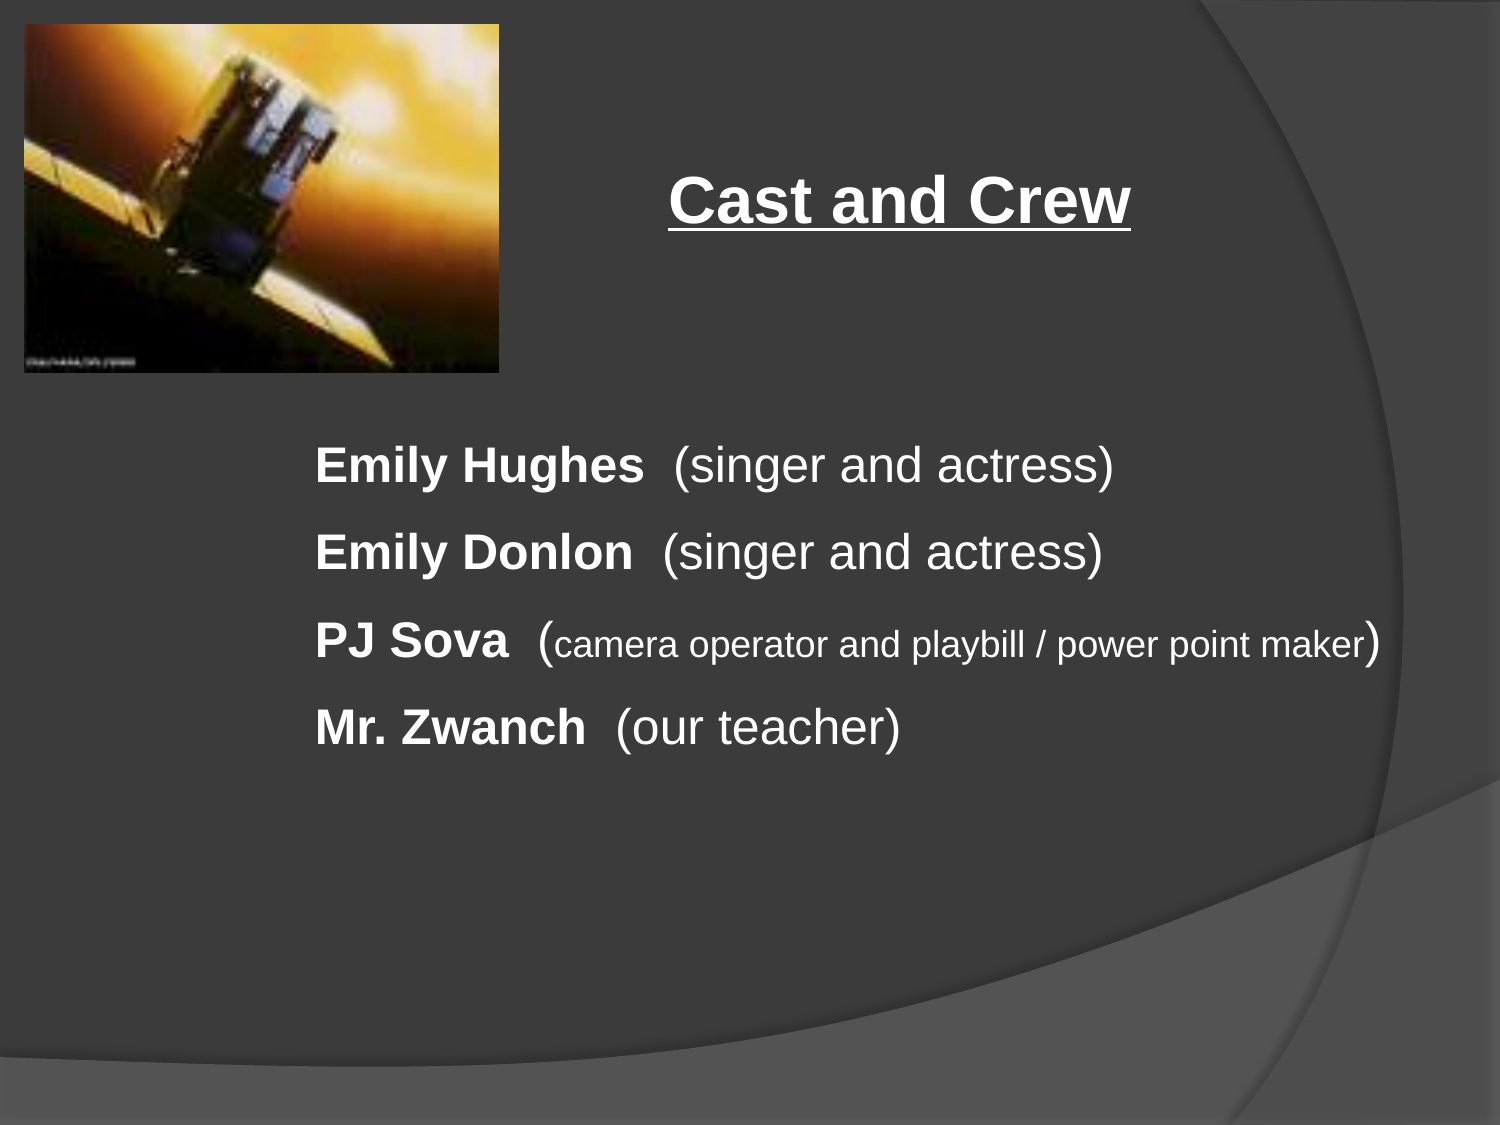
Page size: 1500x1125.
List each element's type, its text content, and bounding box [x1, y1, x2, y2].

text_box PJ Sova (camera operator and playbill / power point maker) [300, 599, 1500, 675]
text_box Emily Hughes (singer and actress) [299, 424, 1438, 500]
text_box Emily Donlon (singer and actress) [299, 512, 1438, 588]
text_box Mr. Zwanch (our teacher) [300, 687, 1325, 763]
picture [24, 24, 499, 373]
text_box Cast and Crew [637, 149, 1163, 245]
